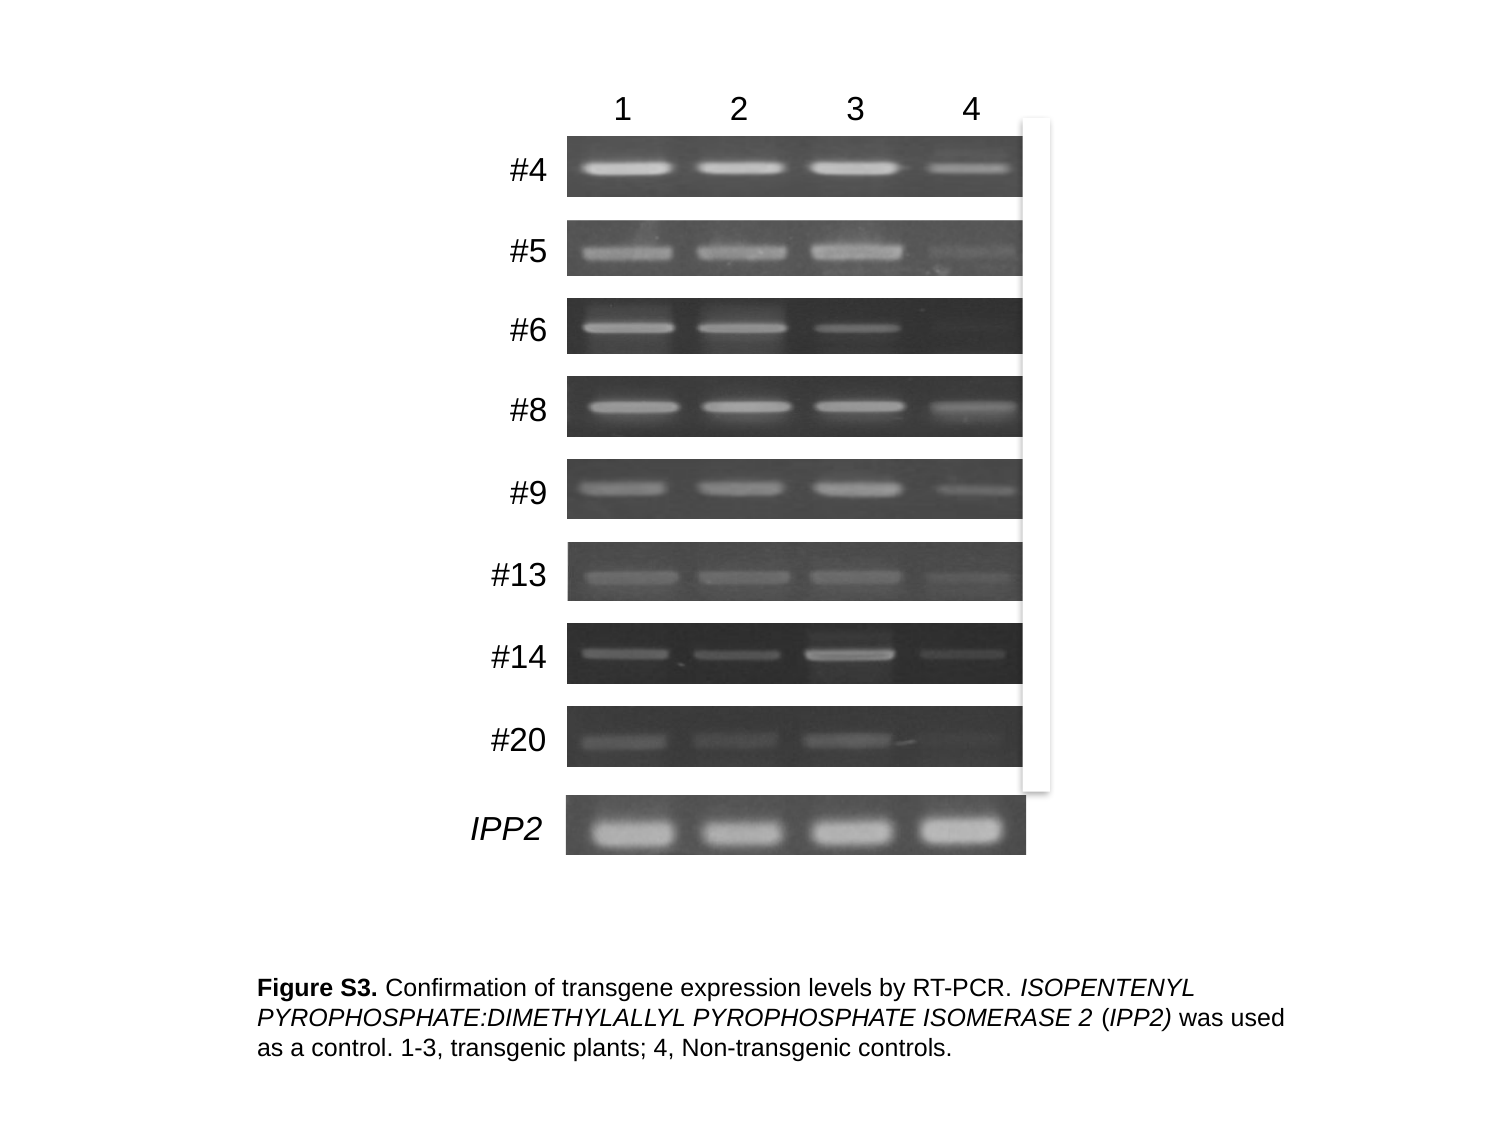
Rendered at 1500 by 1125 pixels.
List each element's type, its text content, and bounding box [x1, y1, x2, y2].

text_box Figure S3. Confirmation of transgene expression levels by RT-PCR. ISOPENTENYL PYROPHOSPHATE:DIMETHYLALLYL PYROPHOSPHATE ISOMERASE 2 (IPP2) was used as a control. 1-3, transgenic plants; 4, Non-transgenic controls. [242, 964, 1324, 1069]
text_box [449, 79, 1051, 856]
